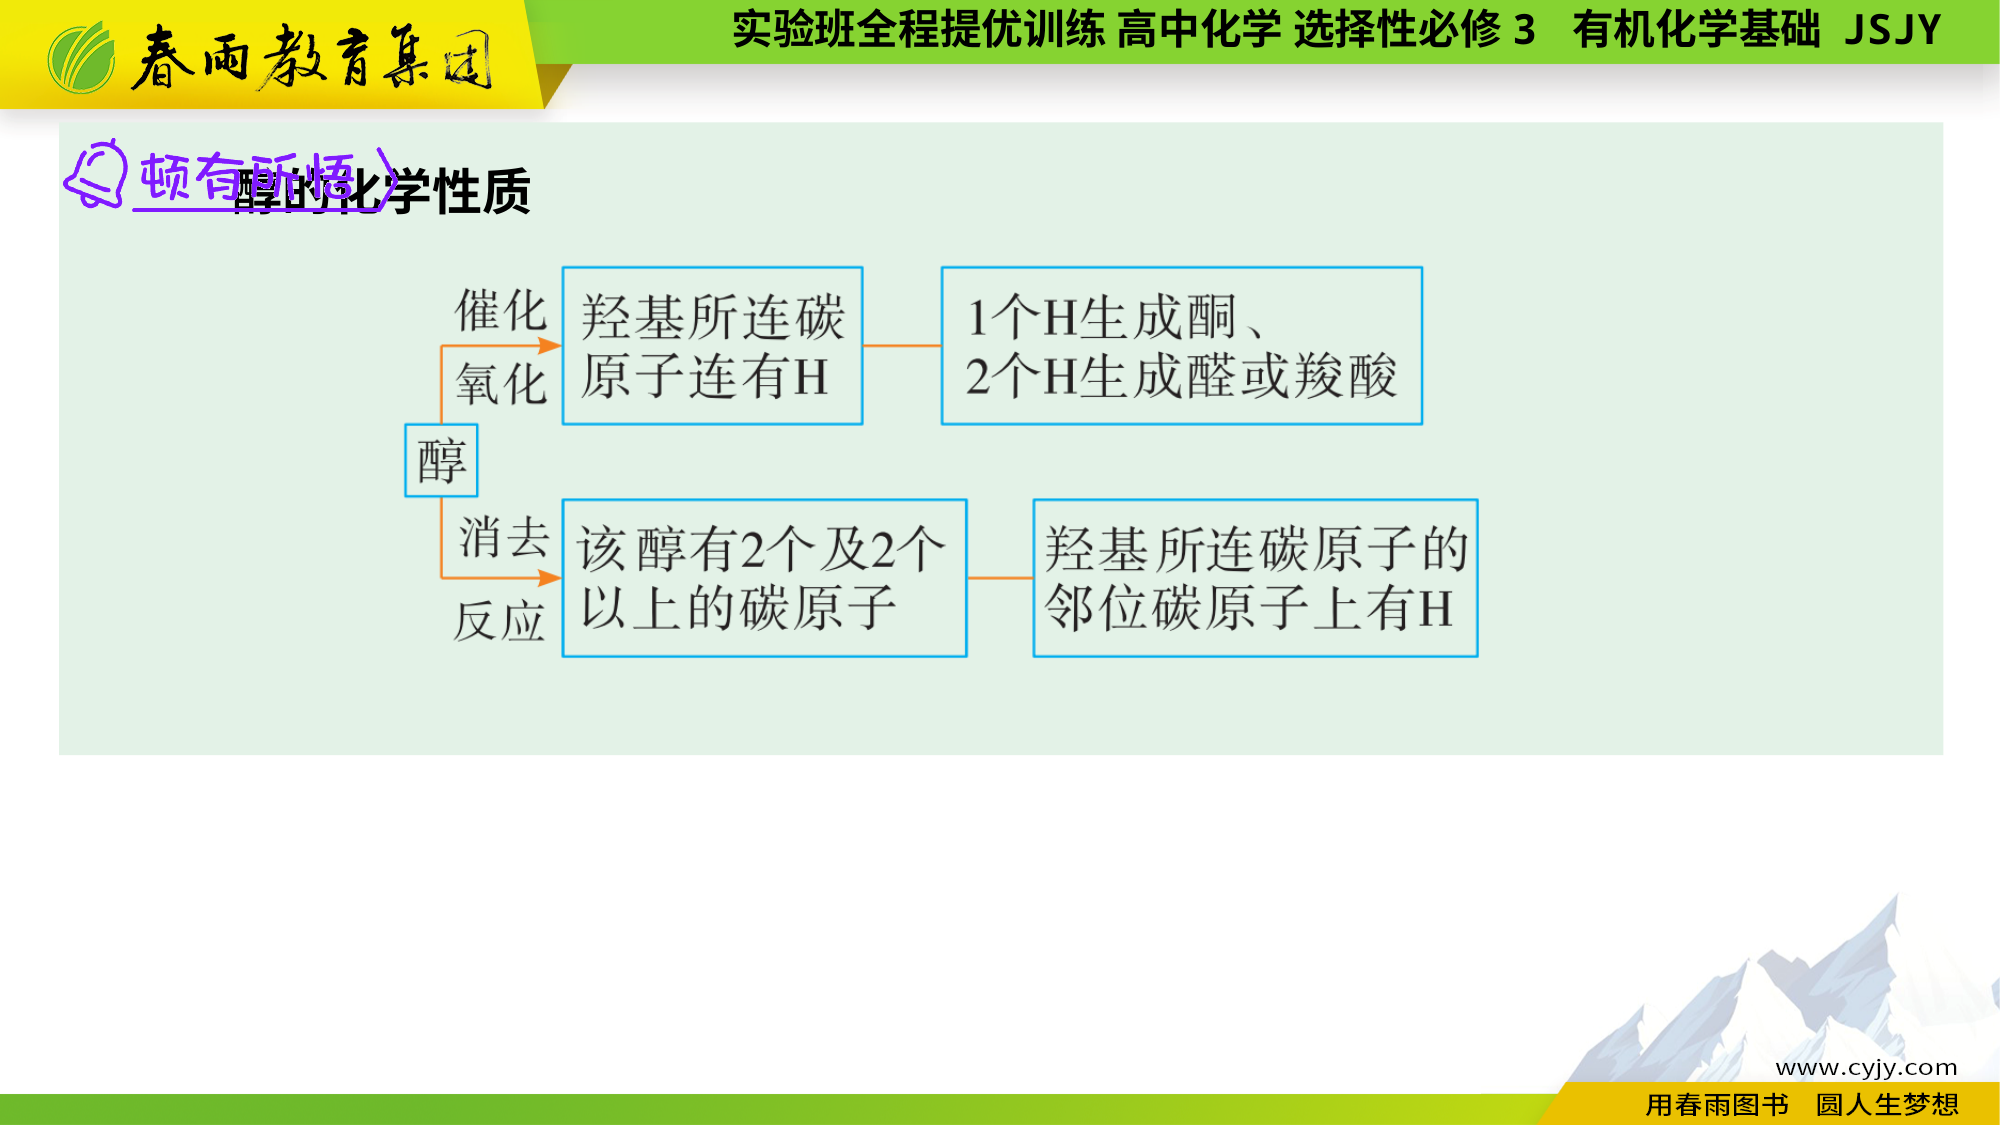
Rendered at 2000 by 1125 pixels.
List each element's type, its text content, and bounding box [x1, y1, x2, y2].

list 醇的化学性质 [59, 122, 1944, 756]
picture [0, 0, 2000, 1125]
